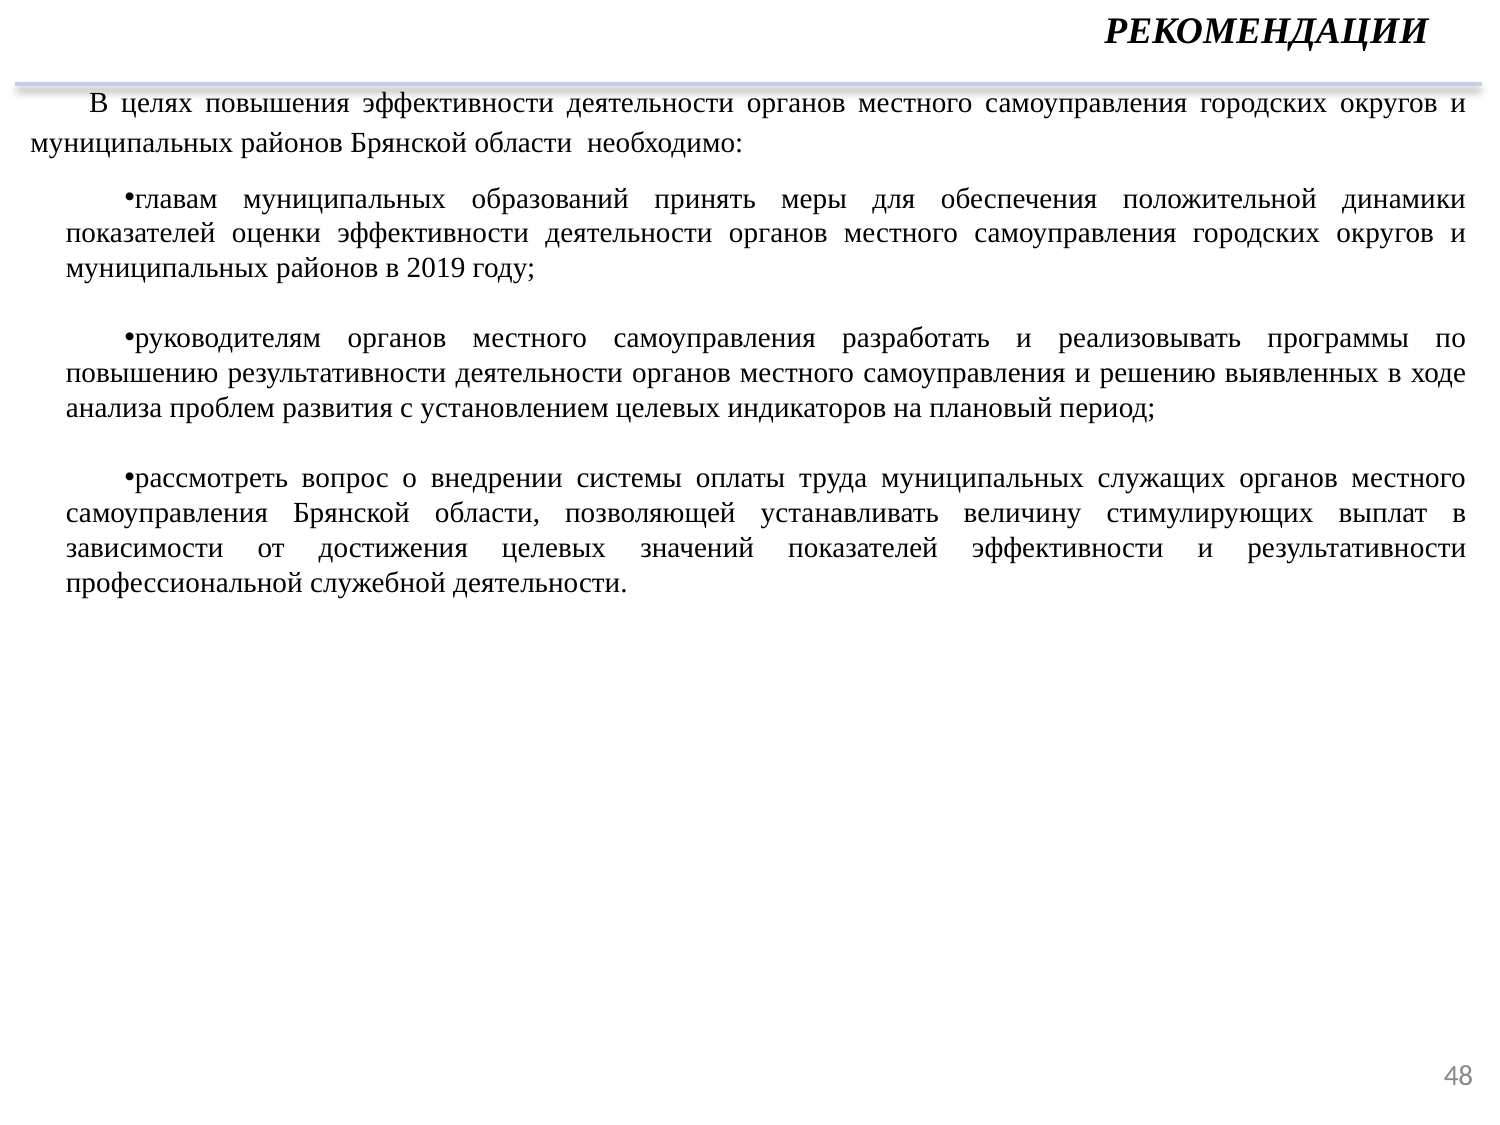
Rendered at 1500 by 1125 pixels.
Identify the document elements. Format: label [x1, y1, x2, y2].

text_box [15, 70, 1483, 716]
text_box [52, 0, 1444, 59]
text_box [1399, 1034, 1488, 1113]
